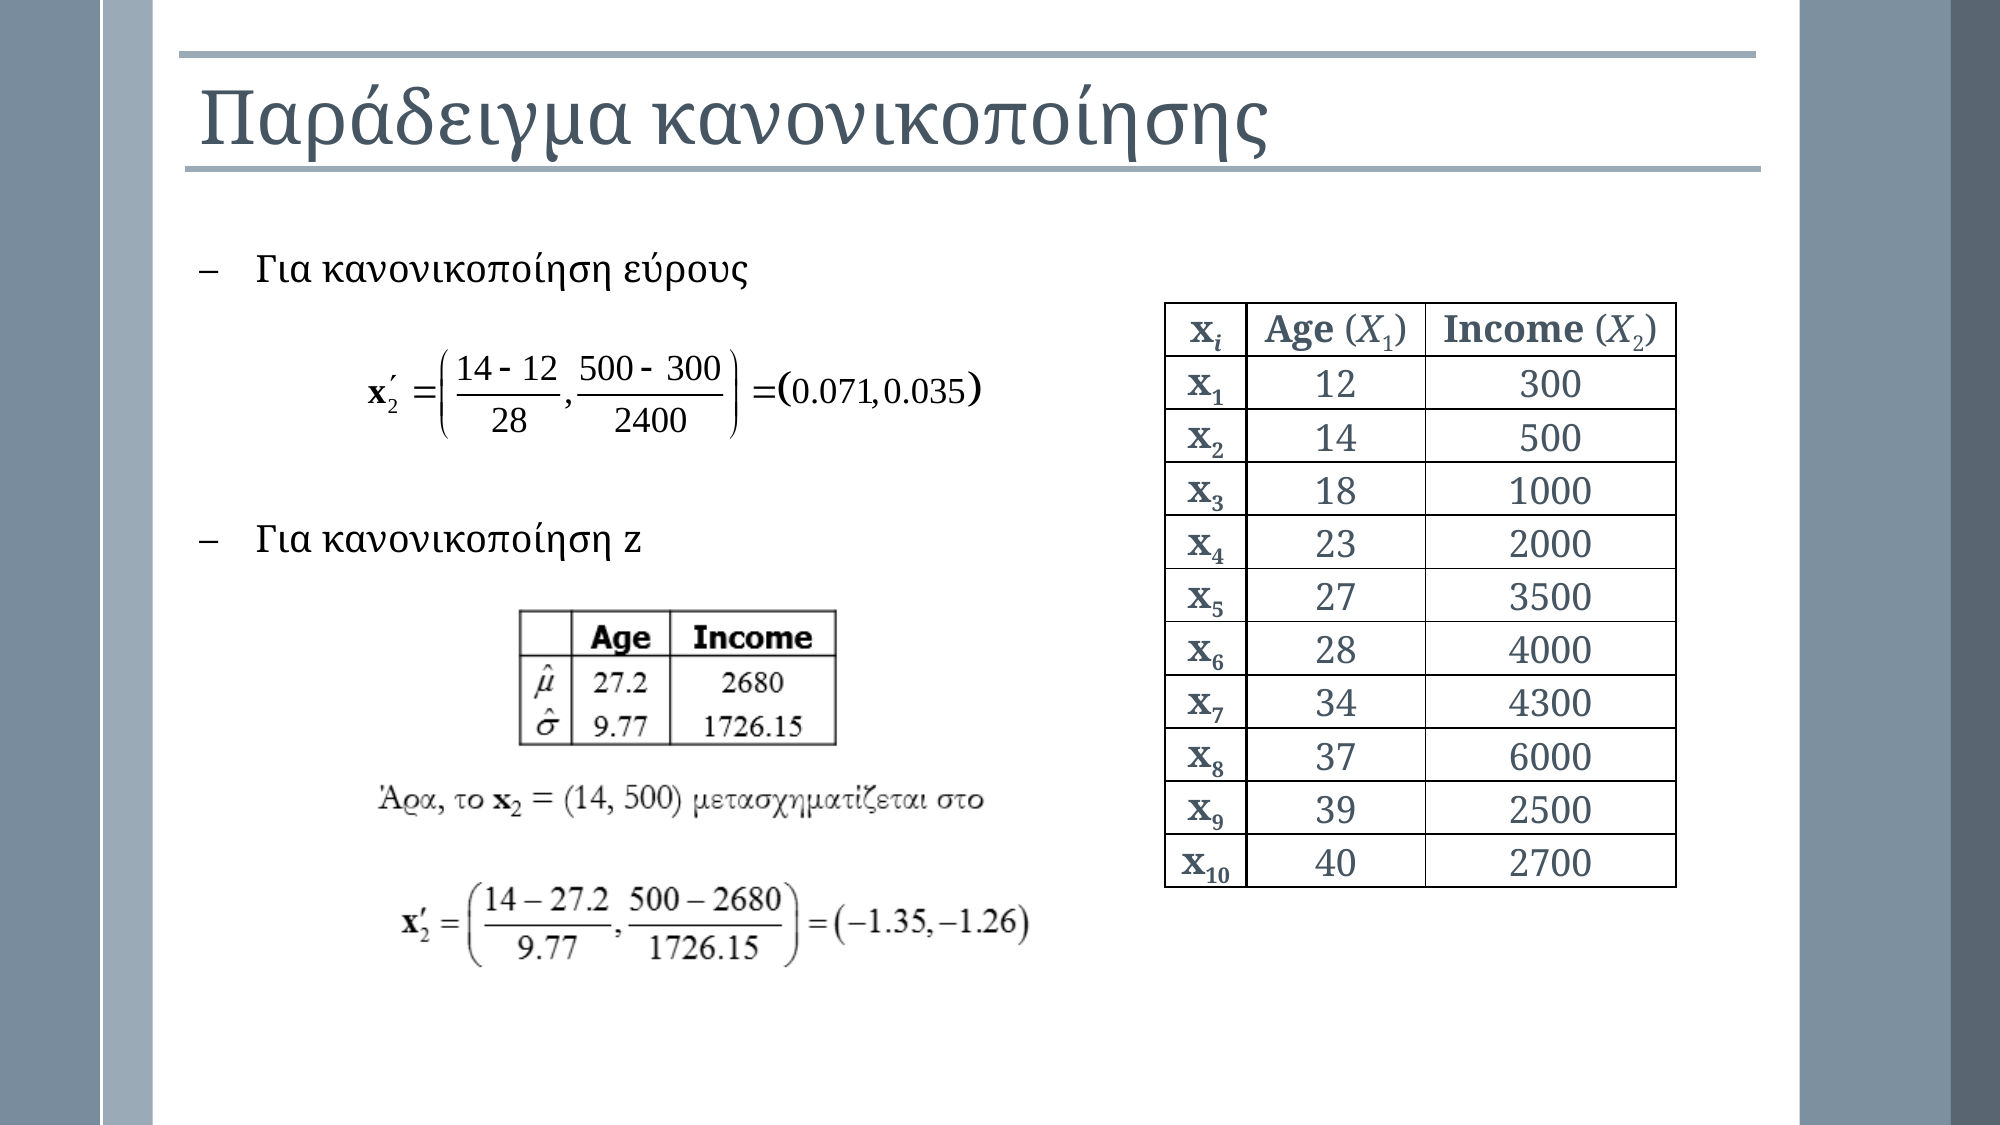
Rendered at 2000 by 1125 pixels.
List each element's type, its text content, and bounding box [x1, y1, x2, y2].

table_cell 39 [1248, 782, 1425, 833]
table_cell x1 [1166, 357, 1245, 408]
table_cell 28 [1248, 622, 1425, 674]
table_cell 2000 [1426, 516, 1675, 568]
table_cell x7 [1166, 676, 1245, 727]
table_cell x4 [1166, 516, 1245, 568]
table_cell 37 [1248, 729, 1425, 780]
table_cell x10 [1166, 835, 1245, 886]
table_cell x8 [1166, 729, 1245, 780]
table_cell 300 [1426, 357, 1675, 408]
table_cell x9 [1166, 782, 1245, 833]
table_cell x3 [1166, 463, 1245, 514]
table_cell 14 [1248, 410, 1425, 461]
table_cell 500 [1426, 410, 1675, 461]
picture [361, 594, 1050, 986]
table_cell 1000 [1426, 463, 1675, 514]
table_cell 18 [1248, 463, 1425, 514]
table_cell 2500 [1426, 782, 1675, 833]
table_header Income (X2) [1426, 304, 1675, 355]
table_cell 34 [1248, 676, 1425, 727]
text_box Για κανονικοποίηση εύρους Για κανονικοποίηση z [184, 192, 1106, 703]
table_cell x5 [1166, 569, 1245, 621]
table_cell 6000 [1426, 729, 1675, 780]
table_cell 23 [1248, 516, 1425, 568]
table_cell 4000 [1426, 622, 1675, 674]
table_header xi [1166, 304, 1245, 355]
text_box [361, 340, 985, 448]
table_cell 4300 [1426, 676, 1675, 727]
table_cell 40 [1248, 835, 1425, 886]
table_cell x6 [1166, 622, 1245, 674]
table_cell 3500 [1426, 569, 1675, 621]
table_cell 27 [1248, 569, 1425, 621]
text_box Παράδειγμα κανονικοποίησης [184, 62, 1756, 167]
table_cell 12 [1248, 357, 1425, 408]
table_cell x2 [1166, 410, 1245, 461]
table_cell 2700 [1426, 835, 1675, 886]
table_header Age (X1) [1248, 304, 1425, 355]
